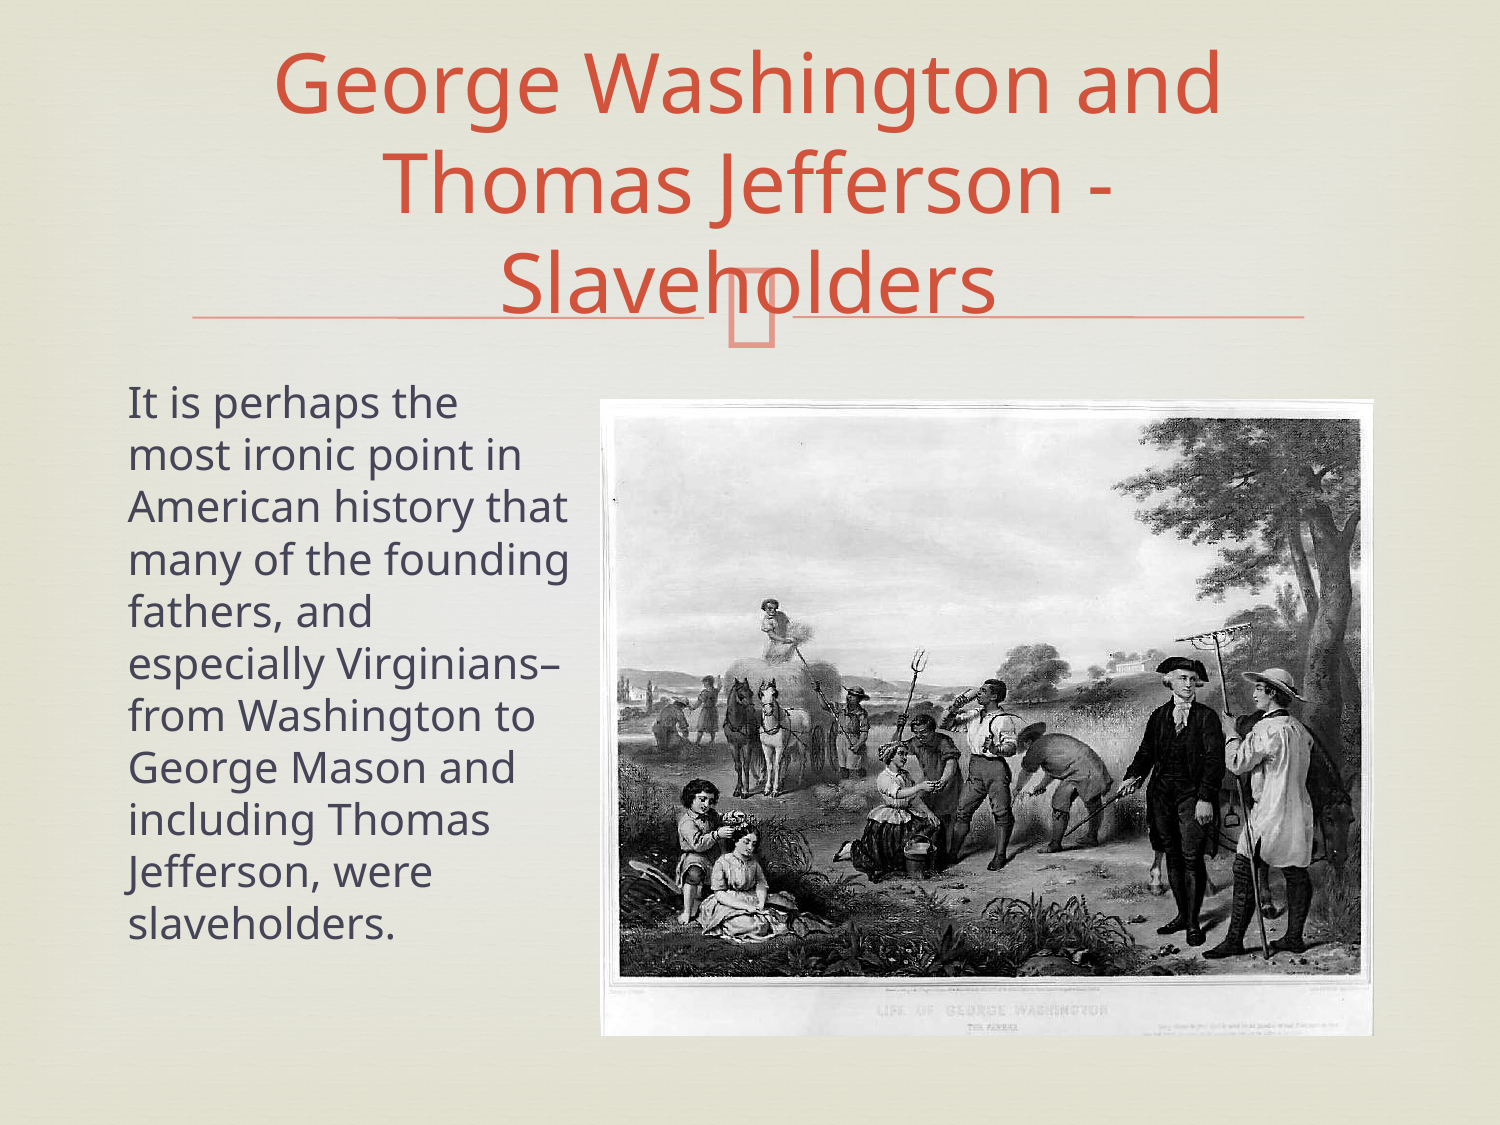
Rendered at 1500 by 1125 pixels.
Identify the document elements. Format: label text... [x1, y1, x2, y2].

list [599, 399, 1374, 1037]
title George Washington and Thomas Jefferson - Slaveholders [112, 93, 1386, 267]
list It is perhaps the most ironic point in American history that many of the founding fathers, and especially Virginians– from Washington to George Mason and including Thomas Jefferson, were slaveholders. [112, 367, 588, 1004]
